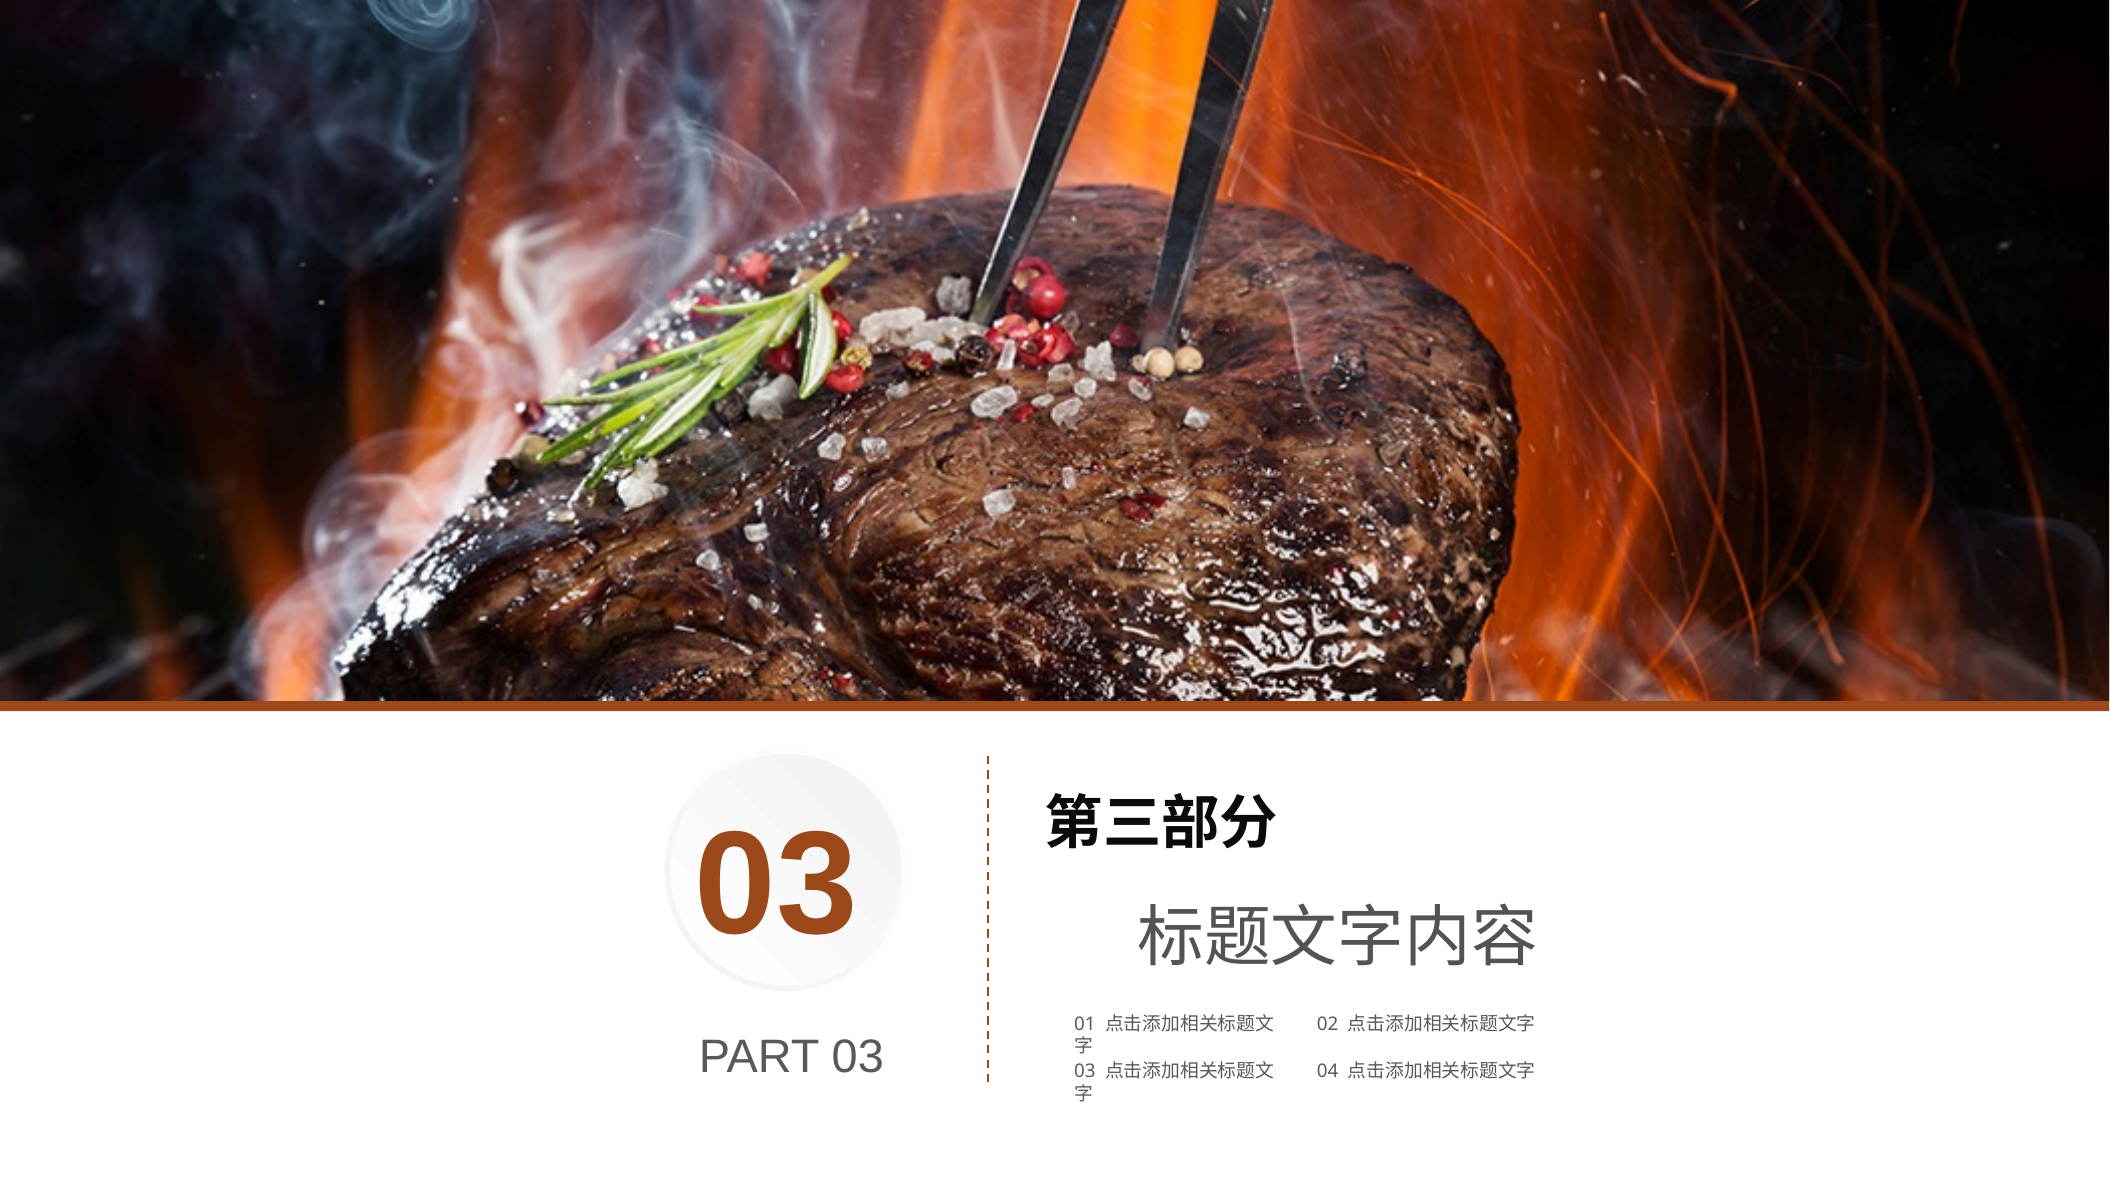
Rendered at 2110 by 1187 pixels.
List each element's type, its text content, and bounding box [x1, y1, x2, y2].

text_box [0, 0, 2110, 702]
text_box [0, 702, 2110, 712]
text_box 01 点击添加相关标题文字 [1060, 1004, 1306, 1052]
text_box 02 点击添加相关标题文字 [1302, 1004, 1560, 1042]
text_box 第三部分 标题文字内容 [1011, 777, 1568, 989]
text_box PART 03 [698, 1025, 908, 1082]
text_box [664, 748, 908, 991]
text_box 04 点击添加相关标题文字 [1302, 1052, 1560, 1089]
text_box 03 点击添加相关标题文字 [1060, 1052, 1306, 1112]
